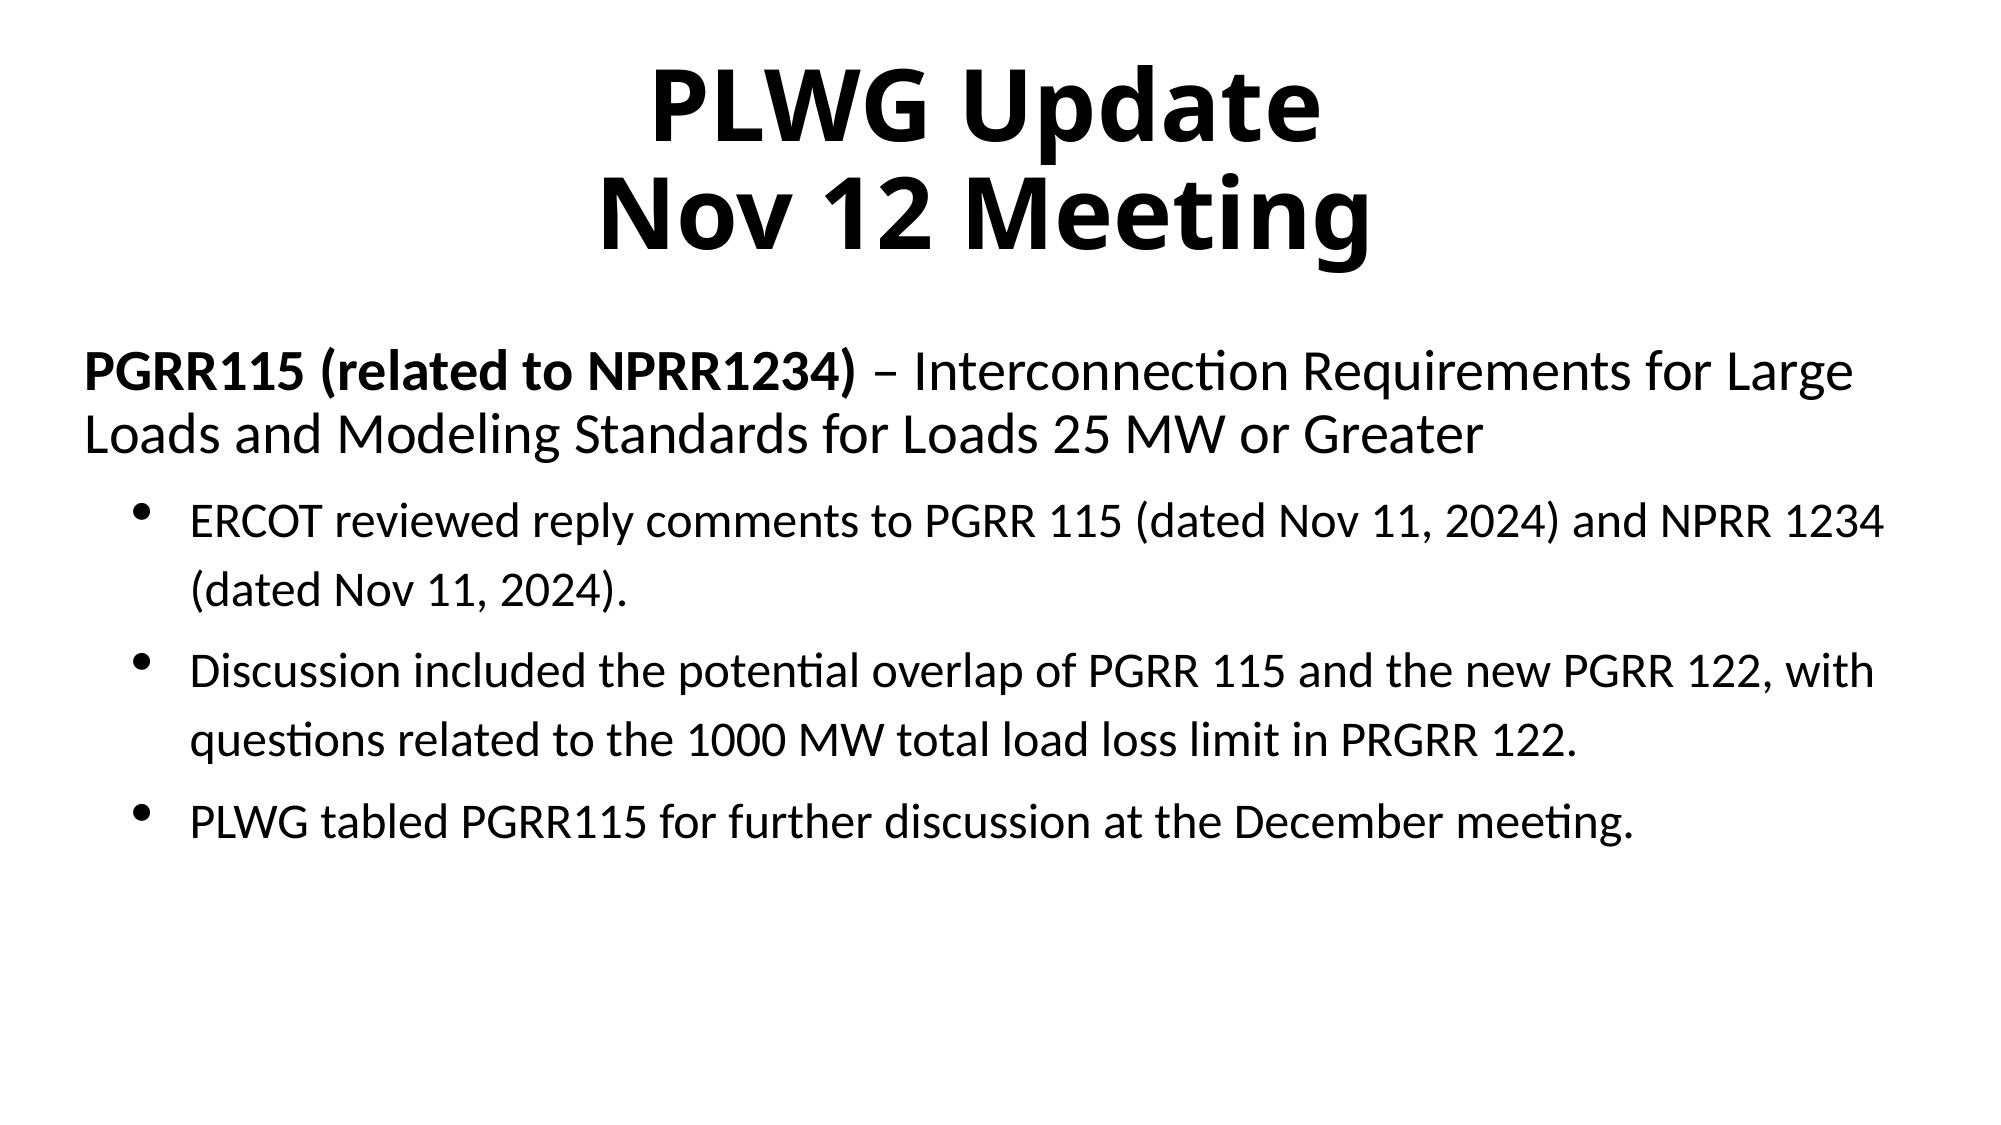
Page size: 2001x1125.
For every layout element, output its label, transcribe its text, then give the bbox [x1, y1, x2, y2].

list PGRR115 (related to NPRR1234) – Interconnection Requirements for Large Loads and Modeling Standards for Loads 25 MW or Greater ERCOT reviewed reply comments to PGRR 115 (dated Nov 11, 2024) and NPRR 1234 (dated Nov 11, 2024). Discussion included the potential overlap of PGRR 115 and the new PGRR 122, with questions related to the 1000 MW total load loss limit in PRGRR 122. PLWG tabled PGRR115 for further discussion at the December meeting. [69, 332, 1908, 973]
title PLWG Update Nov 12 Meeting [506, 54, 1465, 272]
